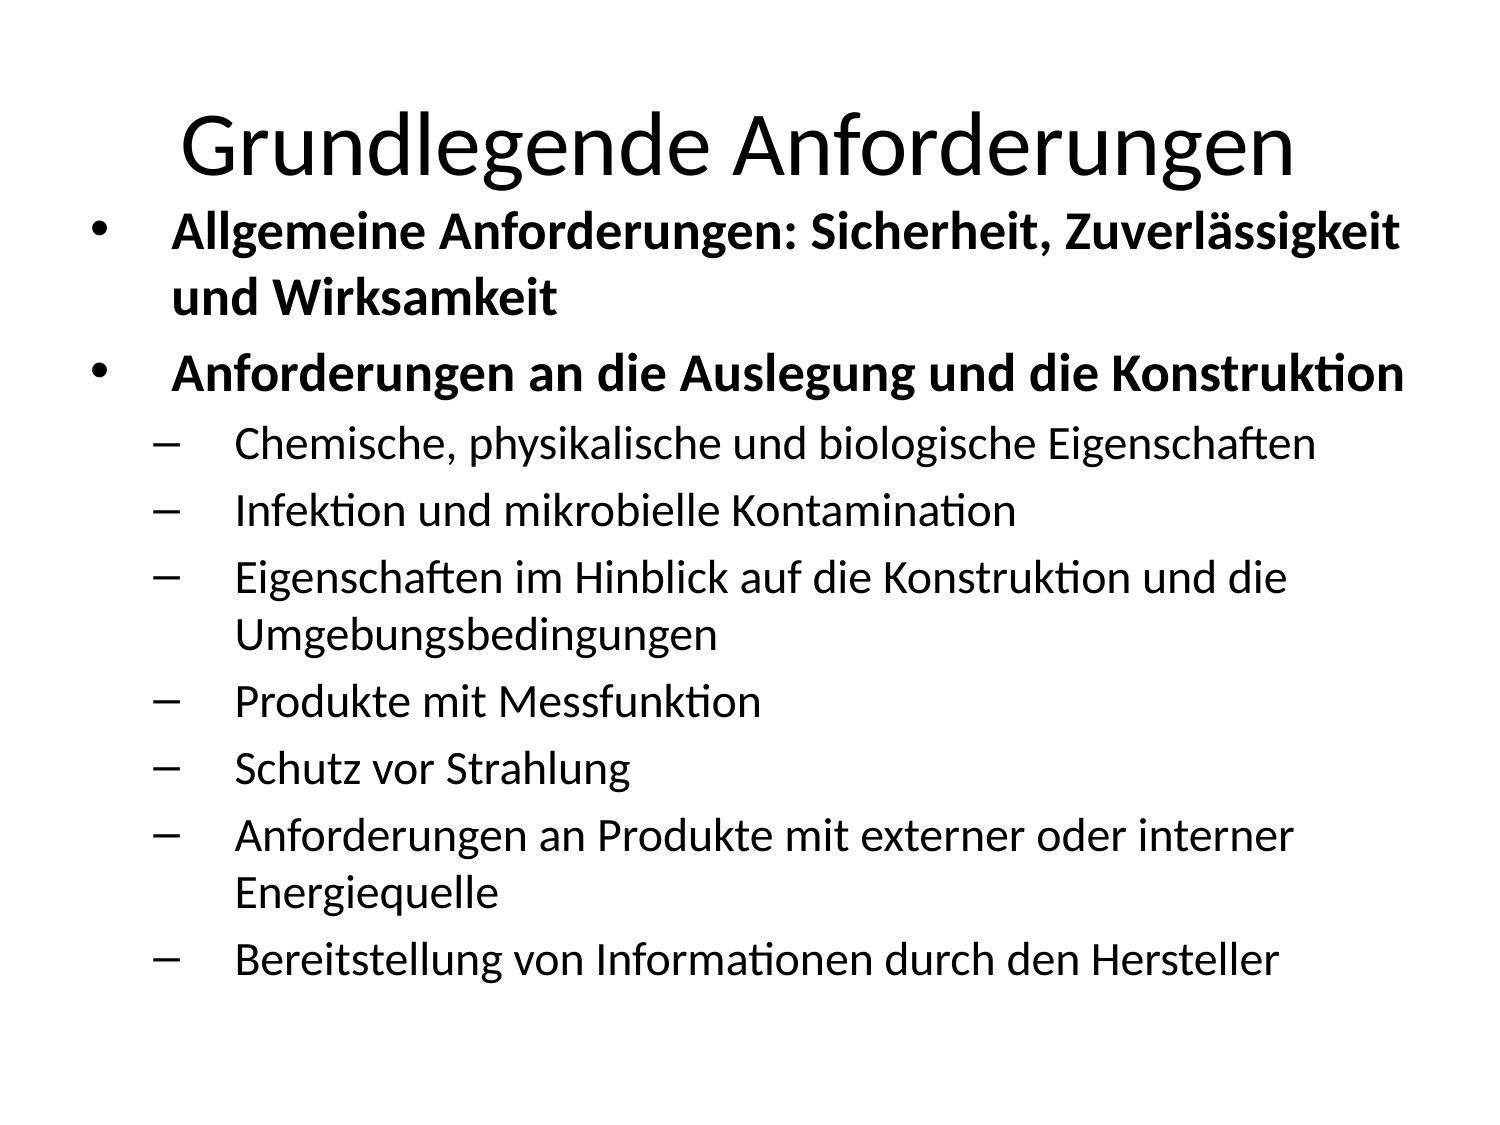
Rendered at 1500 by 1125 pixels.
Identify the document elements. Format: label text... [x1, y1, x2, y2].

title Grundlegende Anforderungen [75, 45, 1425, 187]
list Allgemeine Anforderungen: Sicherheit, Zuverlässigkeit und Wirksamkeit Anforderungen an die Auslegung und die Konstruktion Chemische, physikalische und biologische Eigenschaften Infektion und mikrobielle Kontamination Eigenschaften im Hinblick auf die Konstruktion und die Umgebungsbedingungen Produkte mit Messfunktion Schutz vor Strahlung Anforderungen an Produkte mit externer oder interner Energiequelle Bereitstellung von Informationen durch den Hersteller [75, 187, 1425, 1005]
